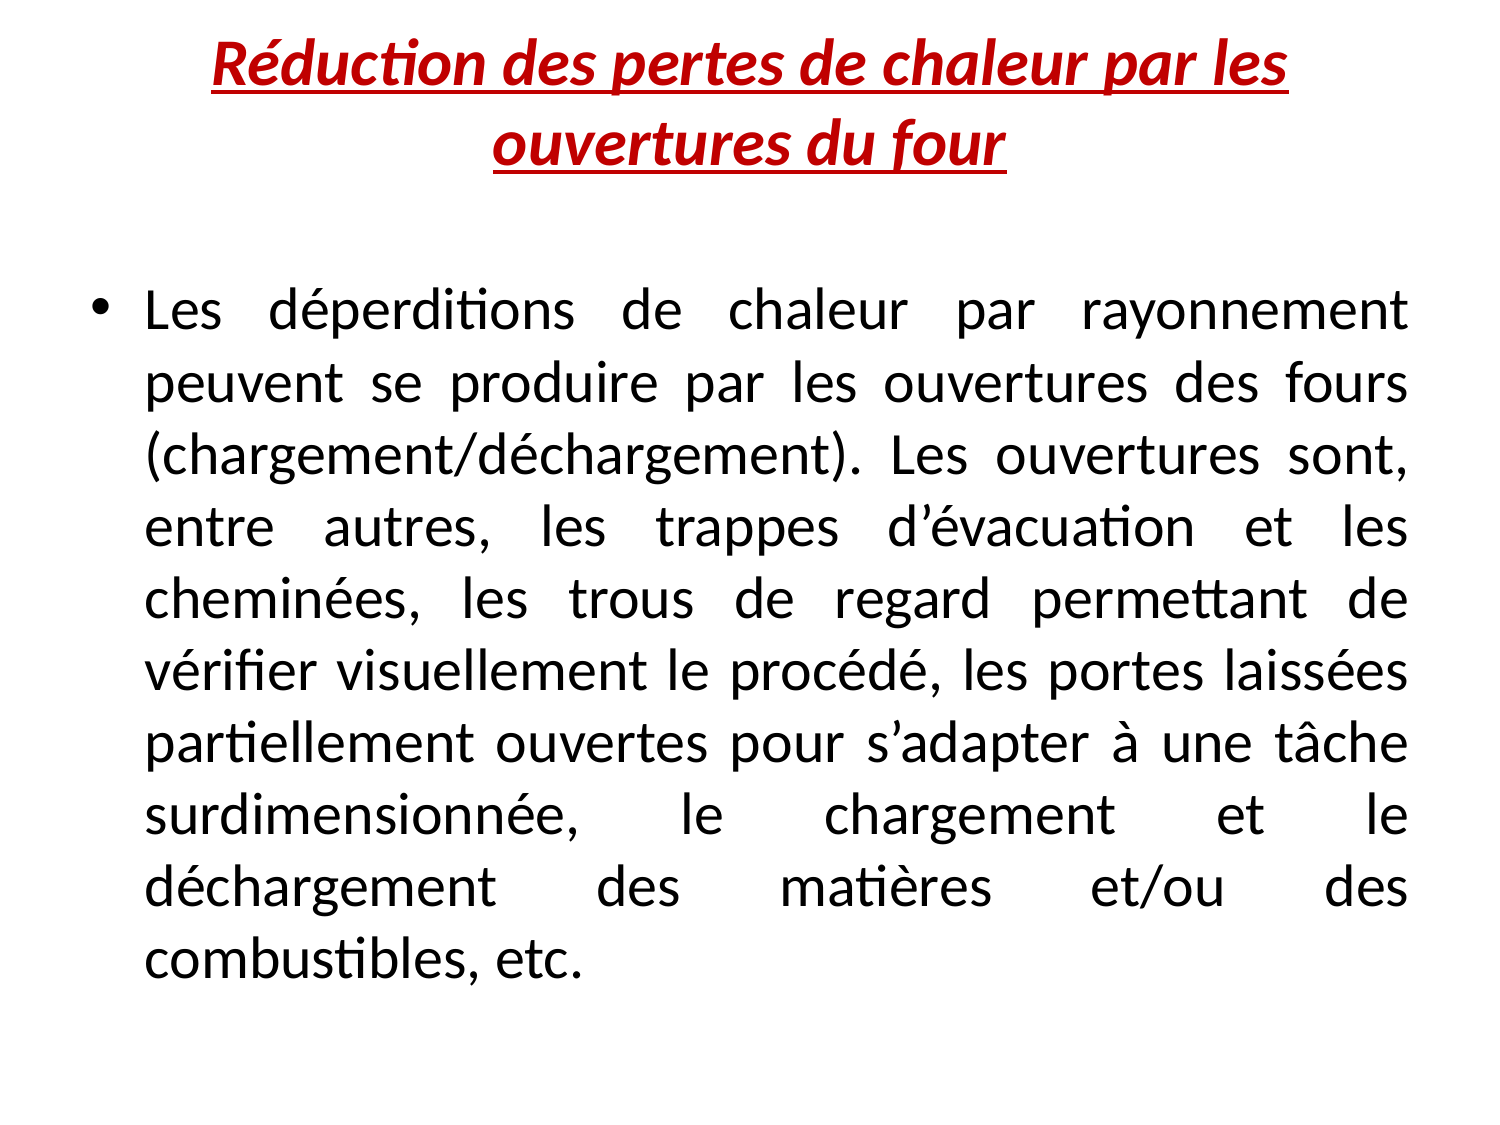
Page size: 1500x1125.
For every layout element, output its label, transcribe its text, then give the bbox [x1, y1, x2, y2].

list Les déperditions de chaleur par rayonnement peuvent se produire par les ouvertures des fours (chargement/déchargement). Les ouvertures sont, entre autres, les trappes d’évacuation et les cheminées, les trous de regard permettant de vérifier visuellement le procédé, les portes laissées partiellement ouvertes pour s’adapter à une tâche surdimensionnée, le chargement et le déchargement des matières et/ou des combustibles, etc. [75, 262, 1425, 1005]
title Réduction des pertes de chaleur par les ouvertures du four [75, 45, 1425, 233]
